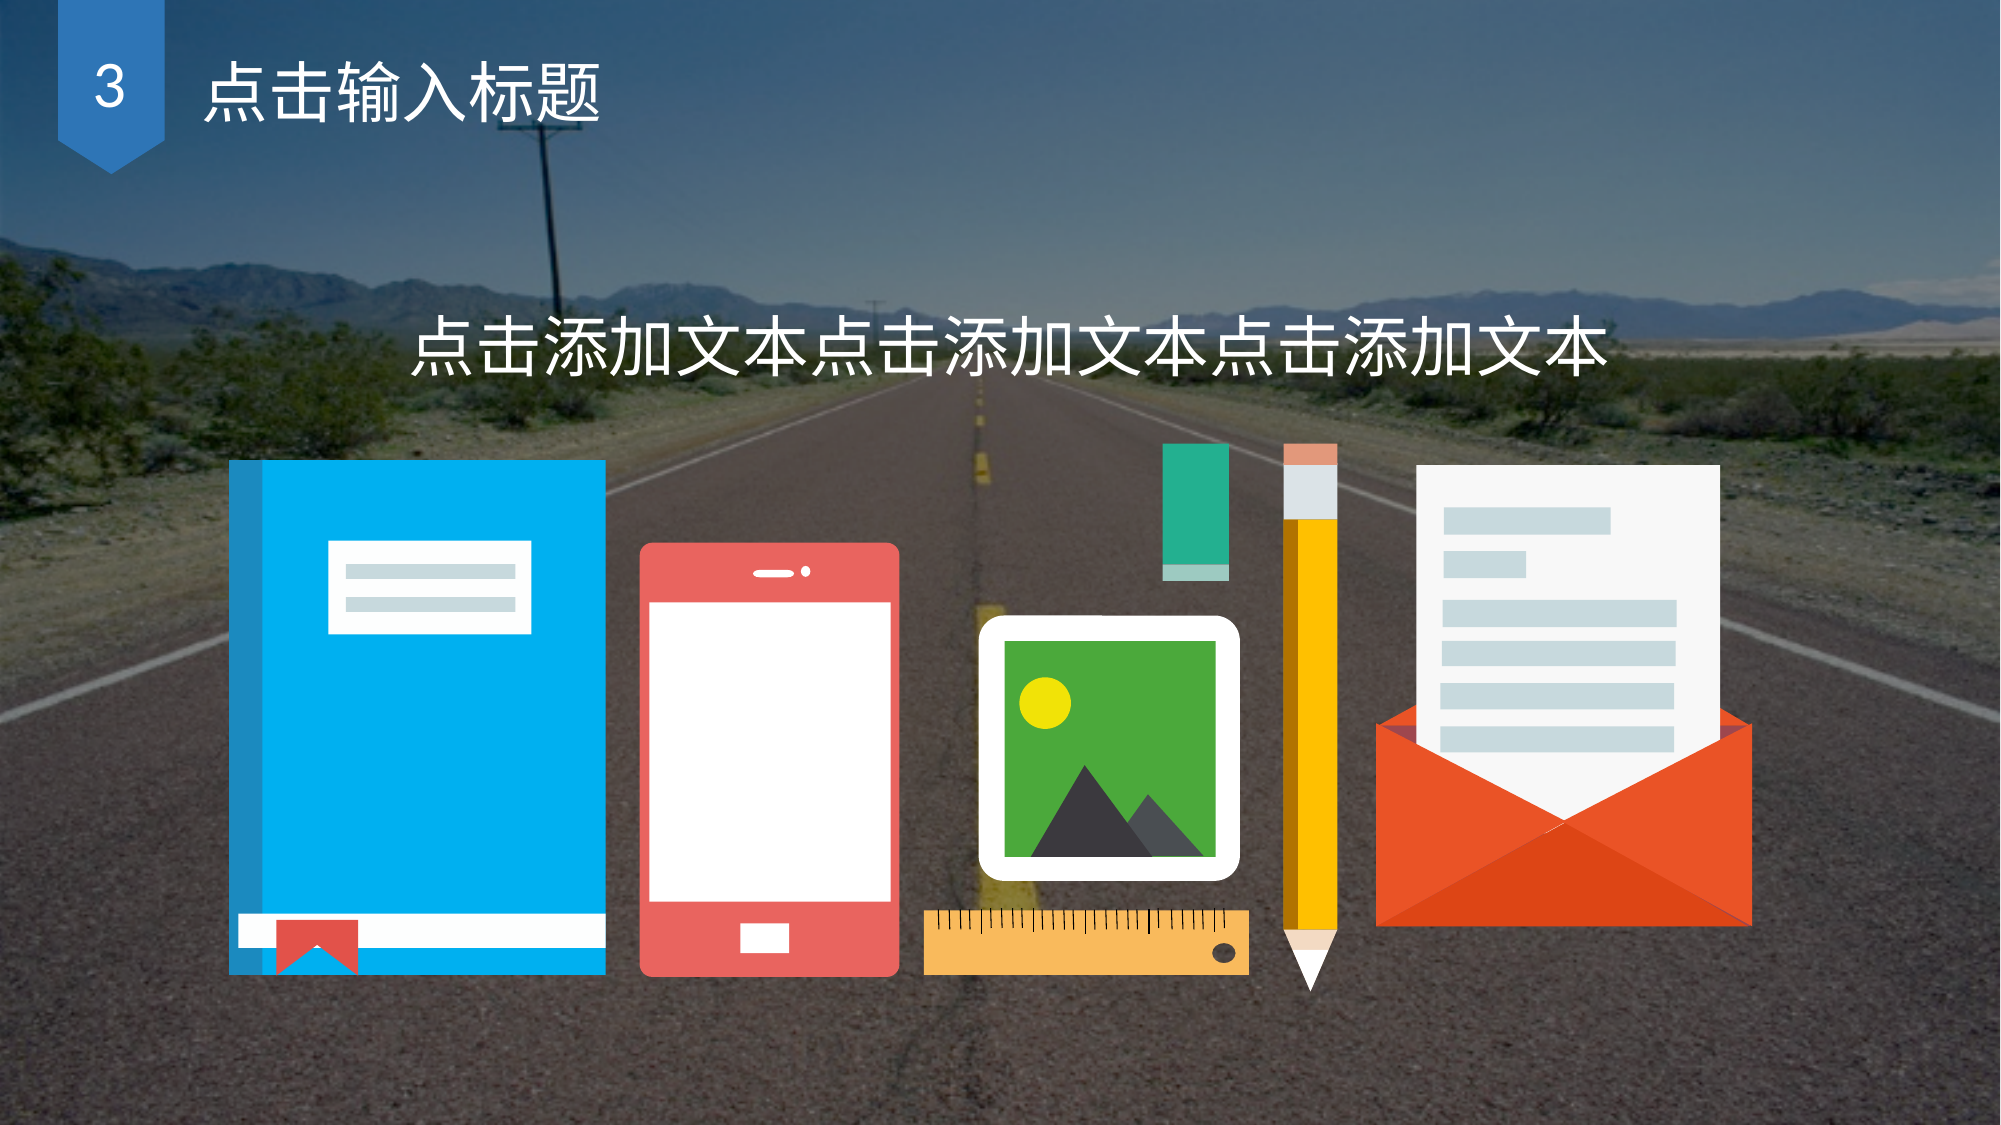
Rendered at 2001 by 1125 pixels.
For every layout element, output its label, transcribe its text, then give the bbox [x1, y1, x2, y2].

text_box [639, 542, 900, 977]
text_box 3 [77, 33, 184, 129]
text_box 点击添加文本点击添加文本点击添加文本 [394, 297, 1632, 392]
text_box 点击输入标题 [186, 43, 673, 138]
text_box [1376, 465, 1753, 927]
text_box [978, 615, 1240, 881]
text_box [923, 907, 1249, 975]
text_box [1162, 443, 1229, 581]
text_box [1283, 443, 1338, 992]
text_box [57, 0, 166, 176]
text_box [229, 460, 606, 976]
picture [0, 0, 2001, 1125]
